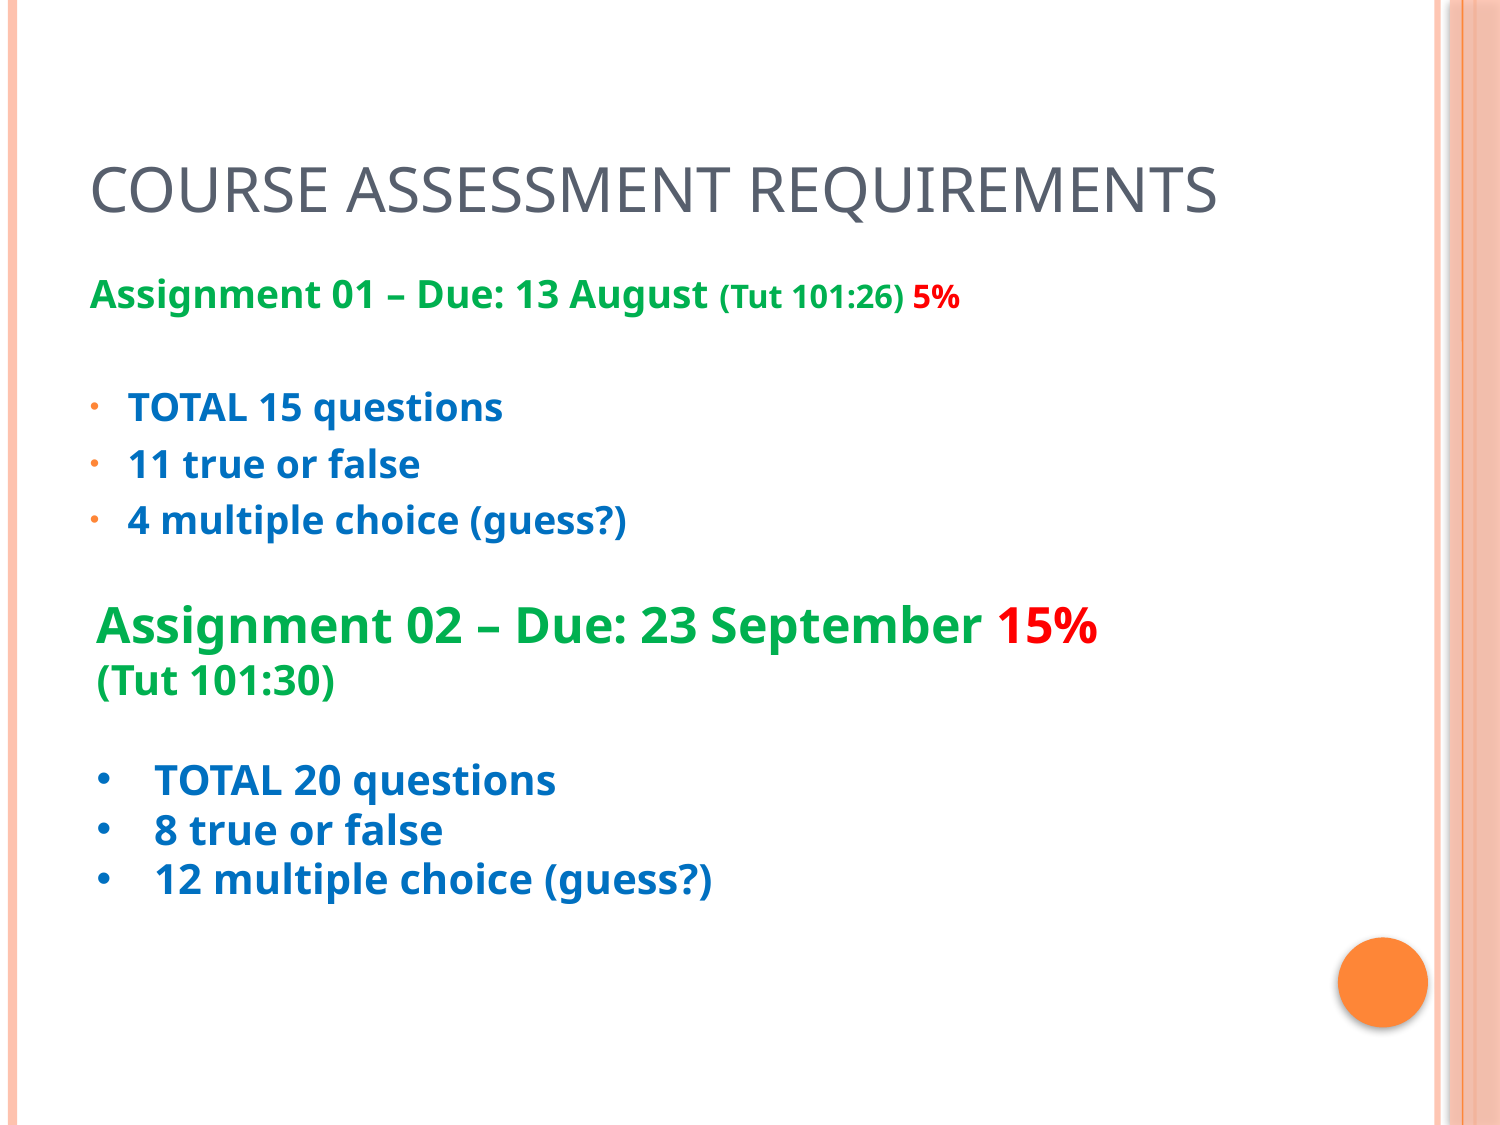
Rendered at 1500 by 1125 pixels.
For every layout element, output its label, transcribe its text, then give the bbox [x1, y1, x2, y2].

list Assignment 01 – Due: 13 August (Tut 101:26) 5% TOTAL 15 questions 11 true or false 4 multiple choice (guess?) [75, 262, 1300, 551]
title Course Assessment Requirements [75, 45, 1300, 233]
text_box Assignment 02 – Due: 23 September 15% (Tut 101:30) TOTAL 20 questions 8 true or false 12 multiple choice (guess?) [81, 585, 1301, 1111]
